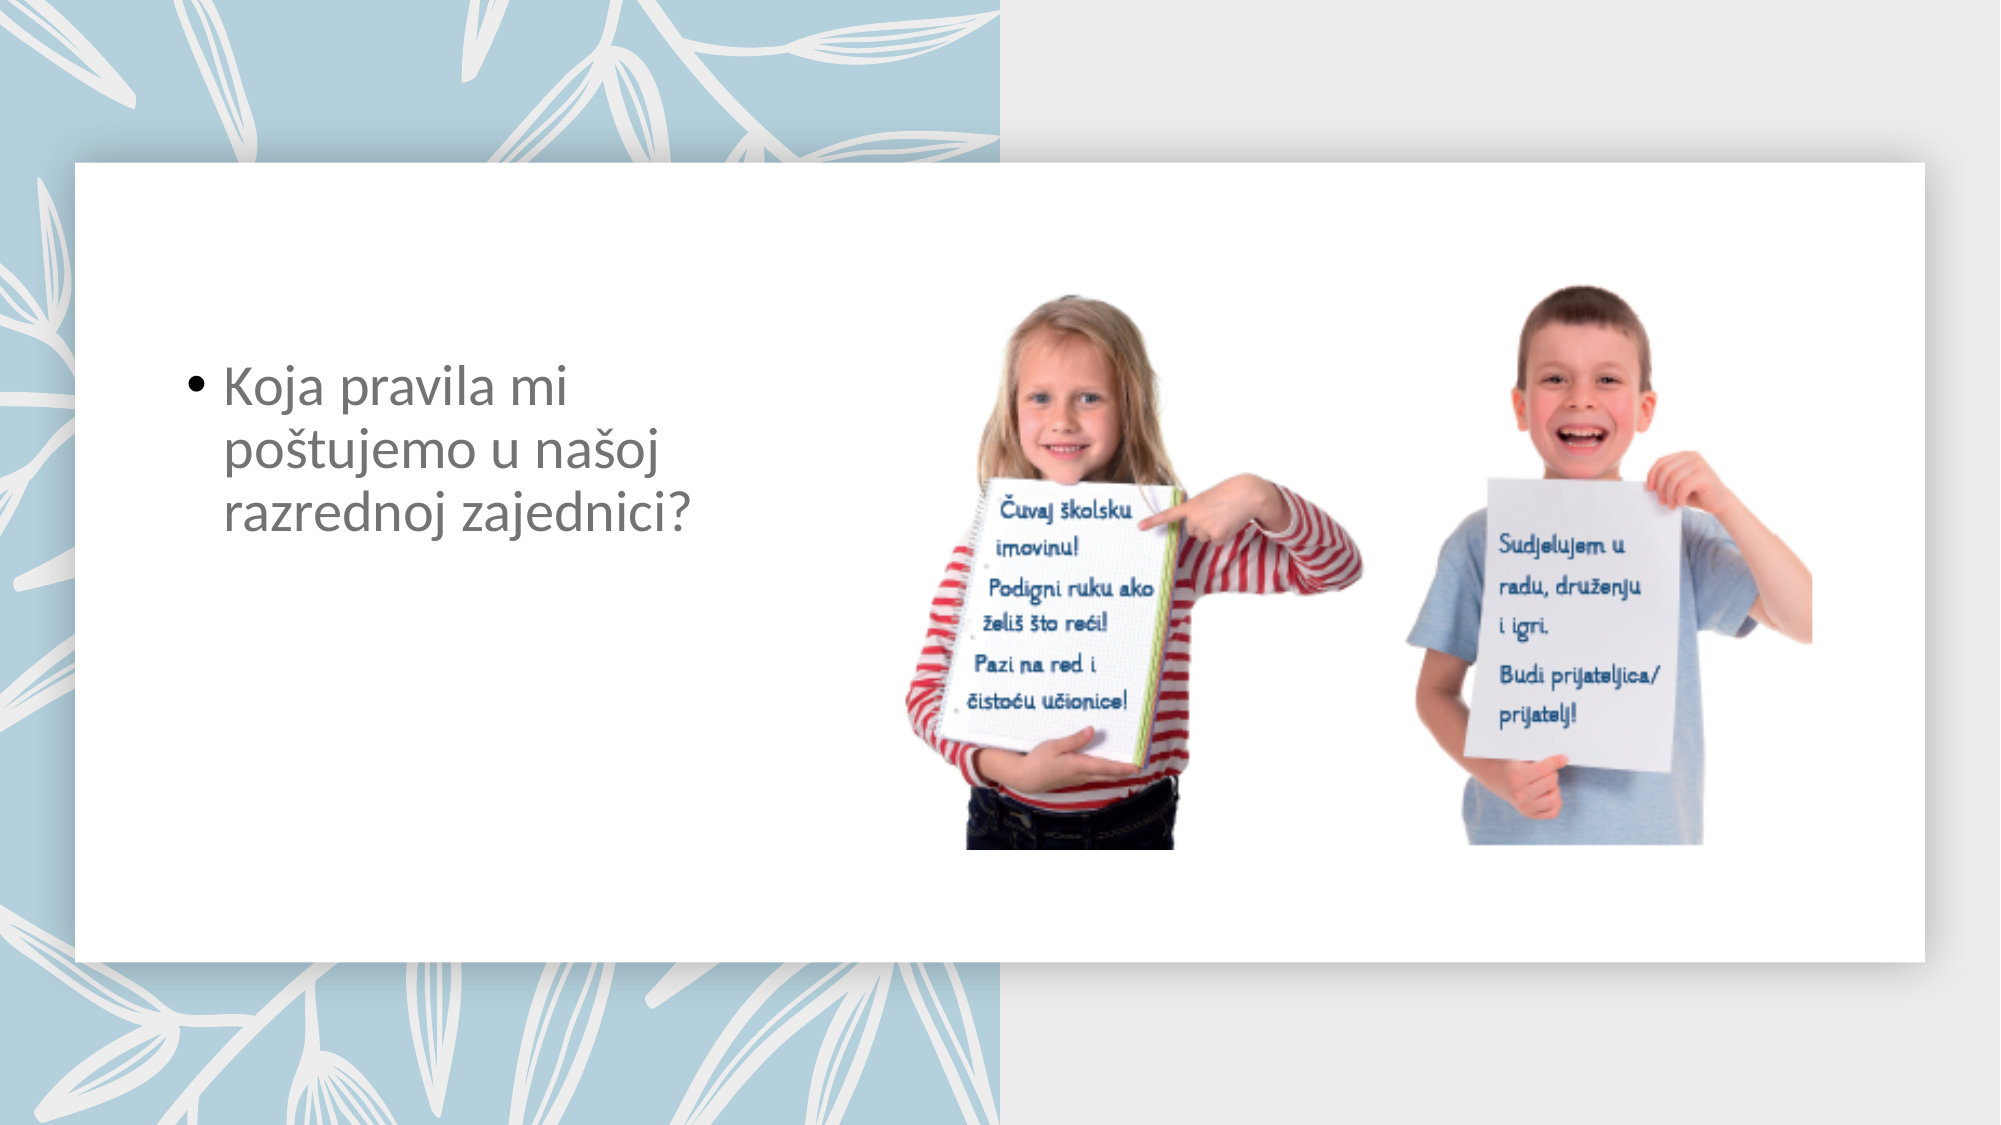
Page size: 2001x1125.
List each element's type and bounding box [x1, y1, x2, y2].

picture [887, 274, 1813, 851]
text_box [1000, 0, 2000, 1125]
text_box [1000, 161, 1926, 964]
text_box [0, 0, 1000, 1125]
